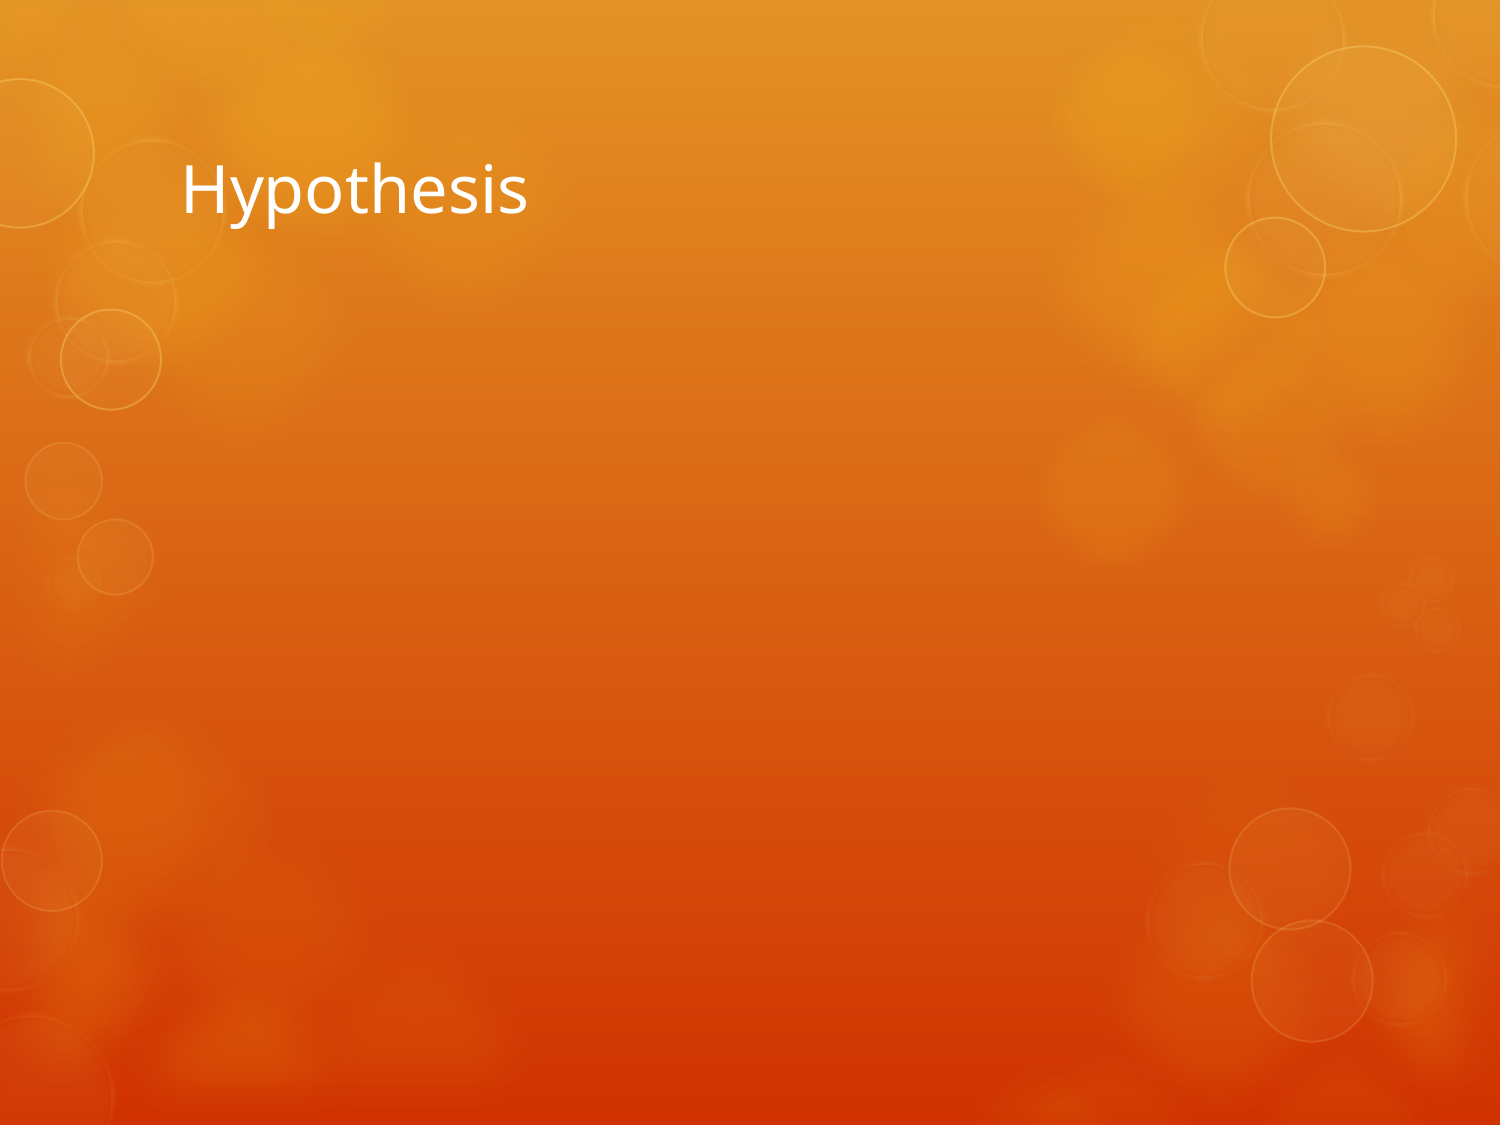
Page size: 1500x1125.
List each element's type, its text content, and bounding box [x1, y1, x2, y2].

title Hypothesis [165, 110, 1335, 263]
